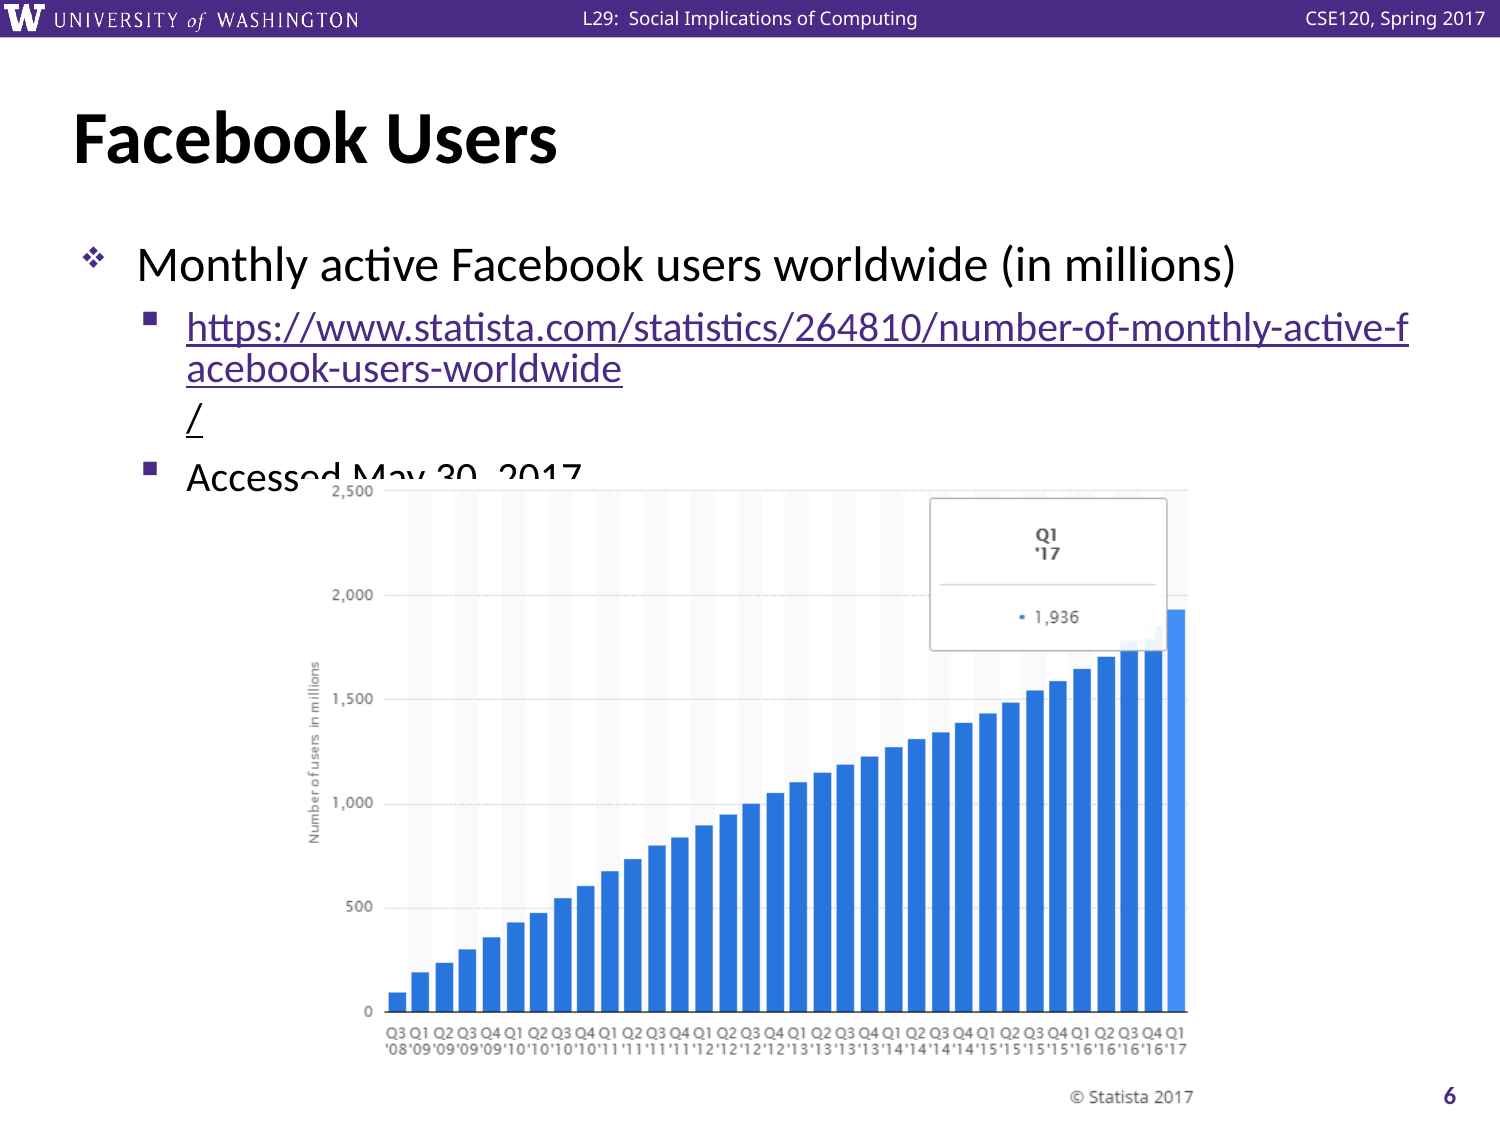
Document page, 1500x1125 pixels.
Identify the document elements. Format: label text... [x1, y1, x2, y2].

picture [299, 479, 1201, 1110]
title Facebook Users [58, 71, 1438, 197]
picture [4, 4, 358, 32]
list Monthly active Facebook users worldwide (in millions) https://www.statista.com/statistics/264810/number-of-monthly-active-facebook-users-worldwide/ Accessed May 30, 2017 [64, 223, 1438, 1040]
slide_number 6 [1400, 1065, 1500, 1125]
